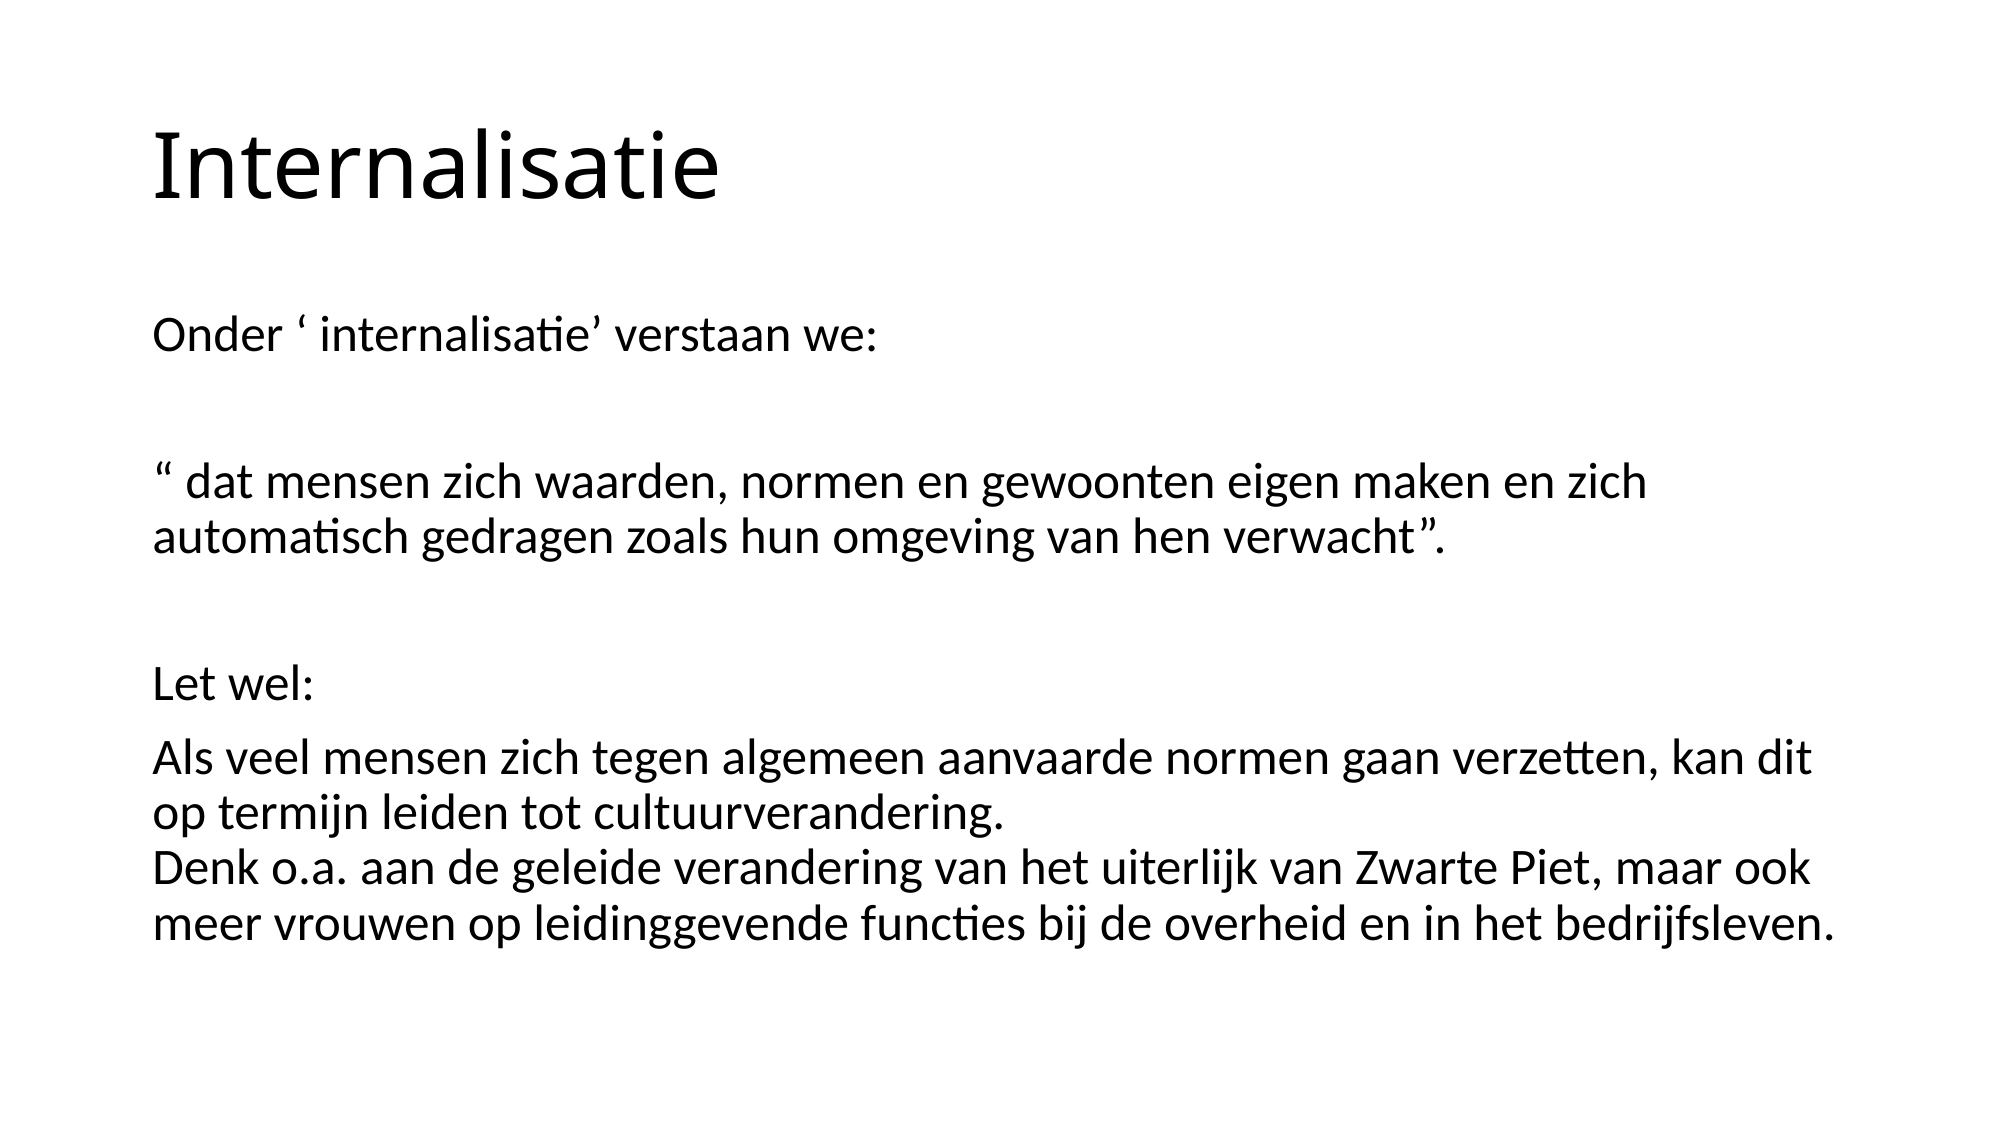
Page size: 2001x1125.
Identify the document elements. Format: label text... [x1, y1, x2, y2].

title Internalisatie [137, 59, 1863, 278]
list Onder ‘ internalisatie’ verstaan we: “ dat mensen zich waarden, normen en gewoonten eigen maken en zich automatisch gedragen zoals hun omgeving van hen verwacht”. Let wel: Als veel mensen zich tegen algemeen aanvaarde normen gaan verzetten, kan dit op termijn leiden tot cultuurverandering. Denk o.a. aan de geleide verandering van het uiterlijk van Zwarte Piet, maar ook meer vrouwen op leidinggevende functies bij de overheid en in het bedrijfsleven. [137, 299, 1863, 1014]
